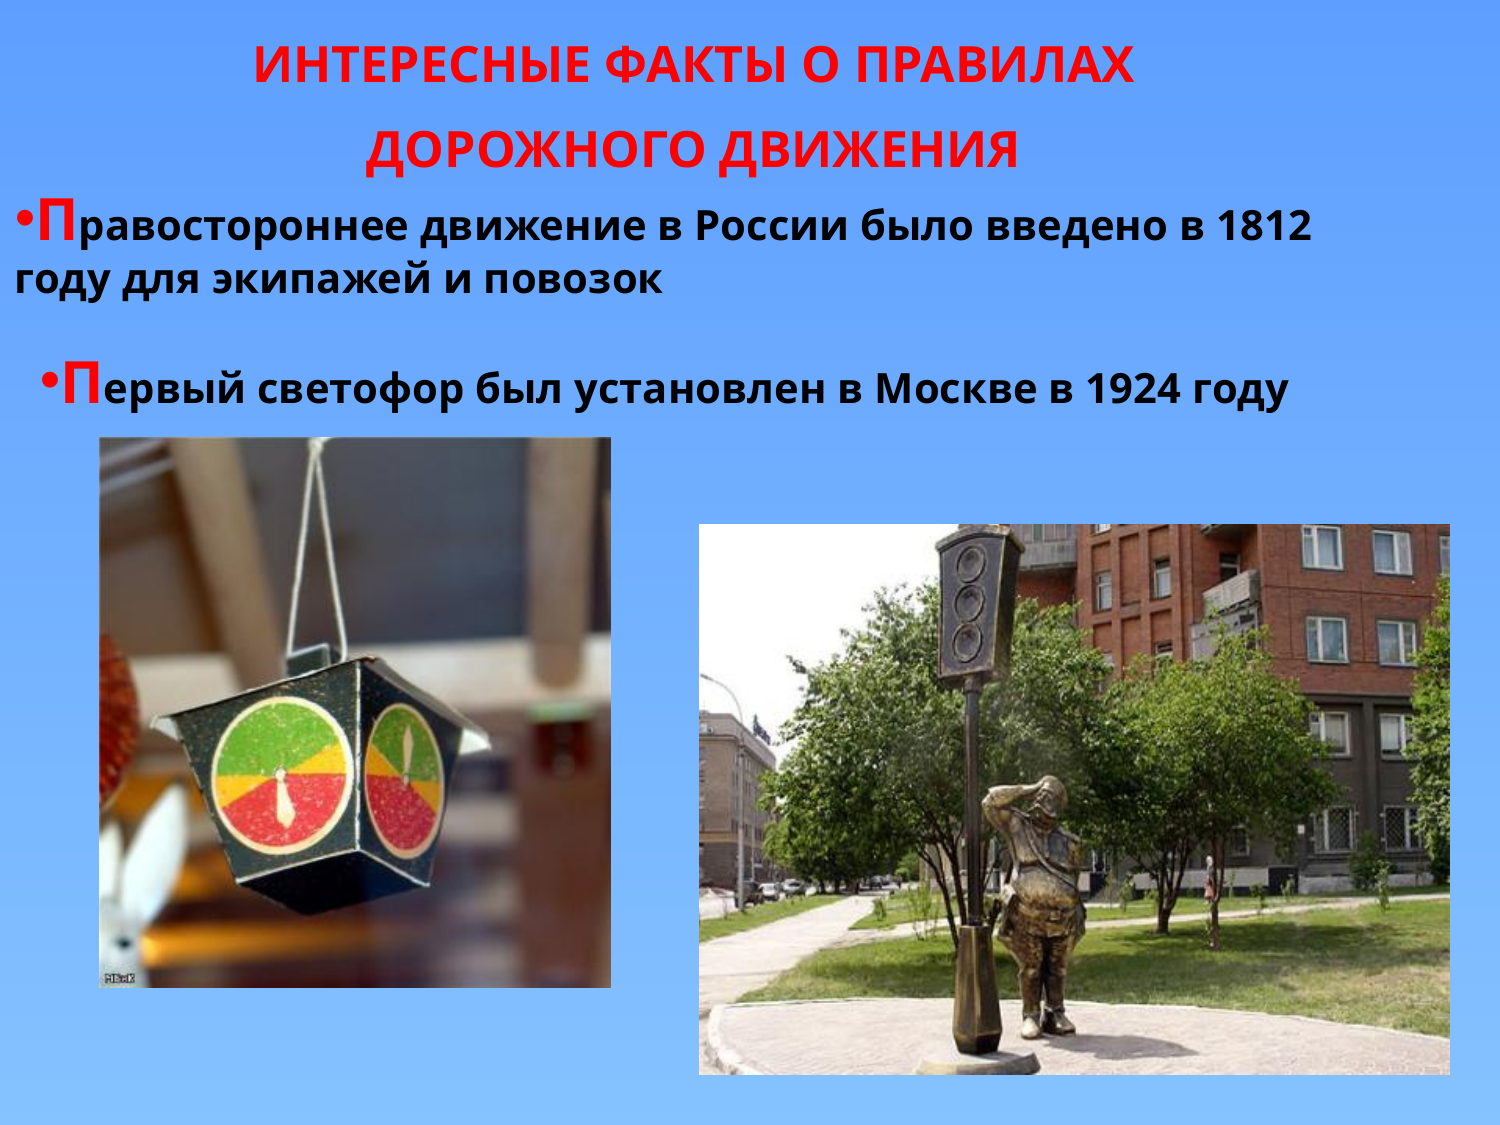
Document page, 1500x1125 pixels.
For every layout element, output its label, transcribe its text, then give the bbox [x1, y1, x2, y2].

text_box Первый светофор был установлен в Москве в 1924 году [24, 337, 1425, 423]
picture [699, 524, 1451, 1076]
text_box ИНТЕРЕСНЫЕ ФАКТЫ О ПРАВИЛАХ ДОРОЖНОГО ДВИЖЕНИЯ [150, 24, 1238, 185]
text_box Правостороннее движение в России было введено в 1812 году для экипажей и повозок [0, 174, 1400, 310]
picture [99, 437, 612, 988]
